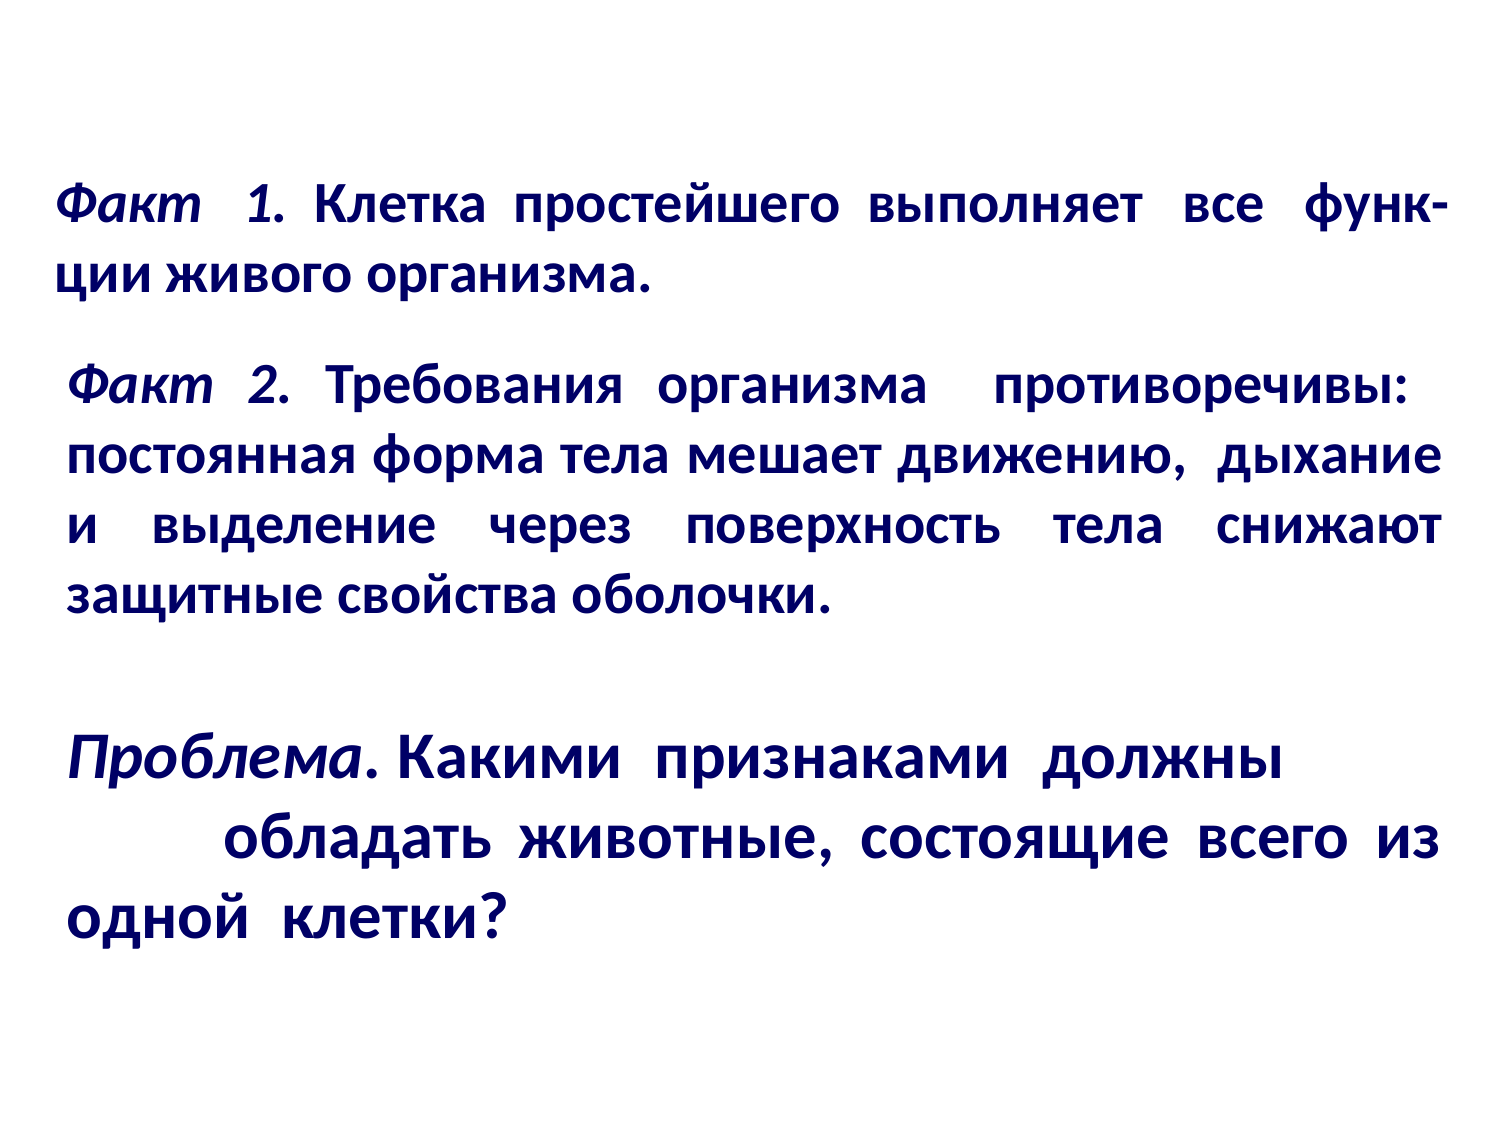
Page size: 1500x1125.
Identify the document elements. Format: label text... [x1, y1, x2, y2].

title Факт 1. Клетка простейшего выполняет все функ-ции живого организма. [40, 149, 1470, 391]
text_box Факт 2. Требования организма противоречивы: постоянная форма тела мешает движению, дыхание и выделение через поверхность тела снижают защитные свойства оболочки. [51, 338, 1458, 633]
text_box Проблема. Какими признаками должны обладать животные, состоящие всего из одной клетки? [51, 704, 1458, 959]
